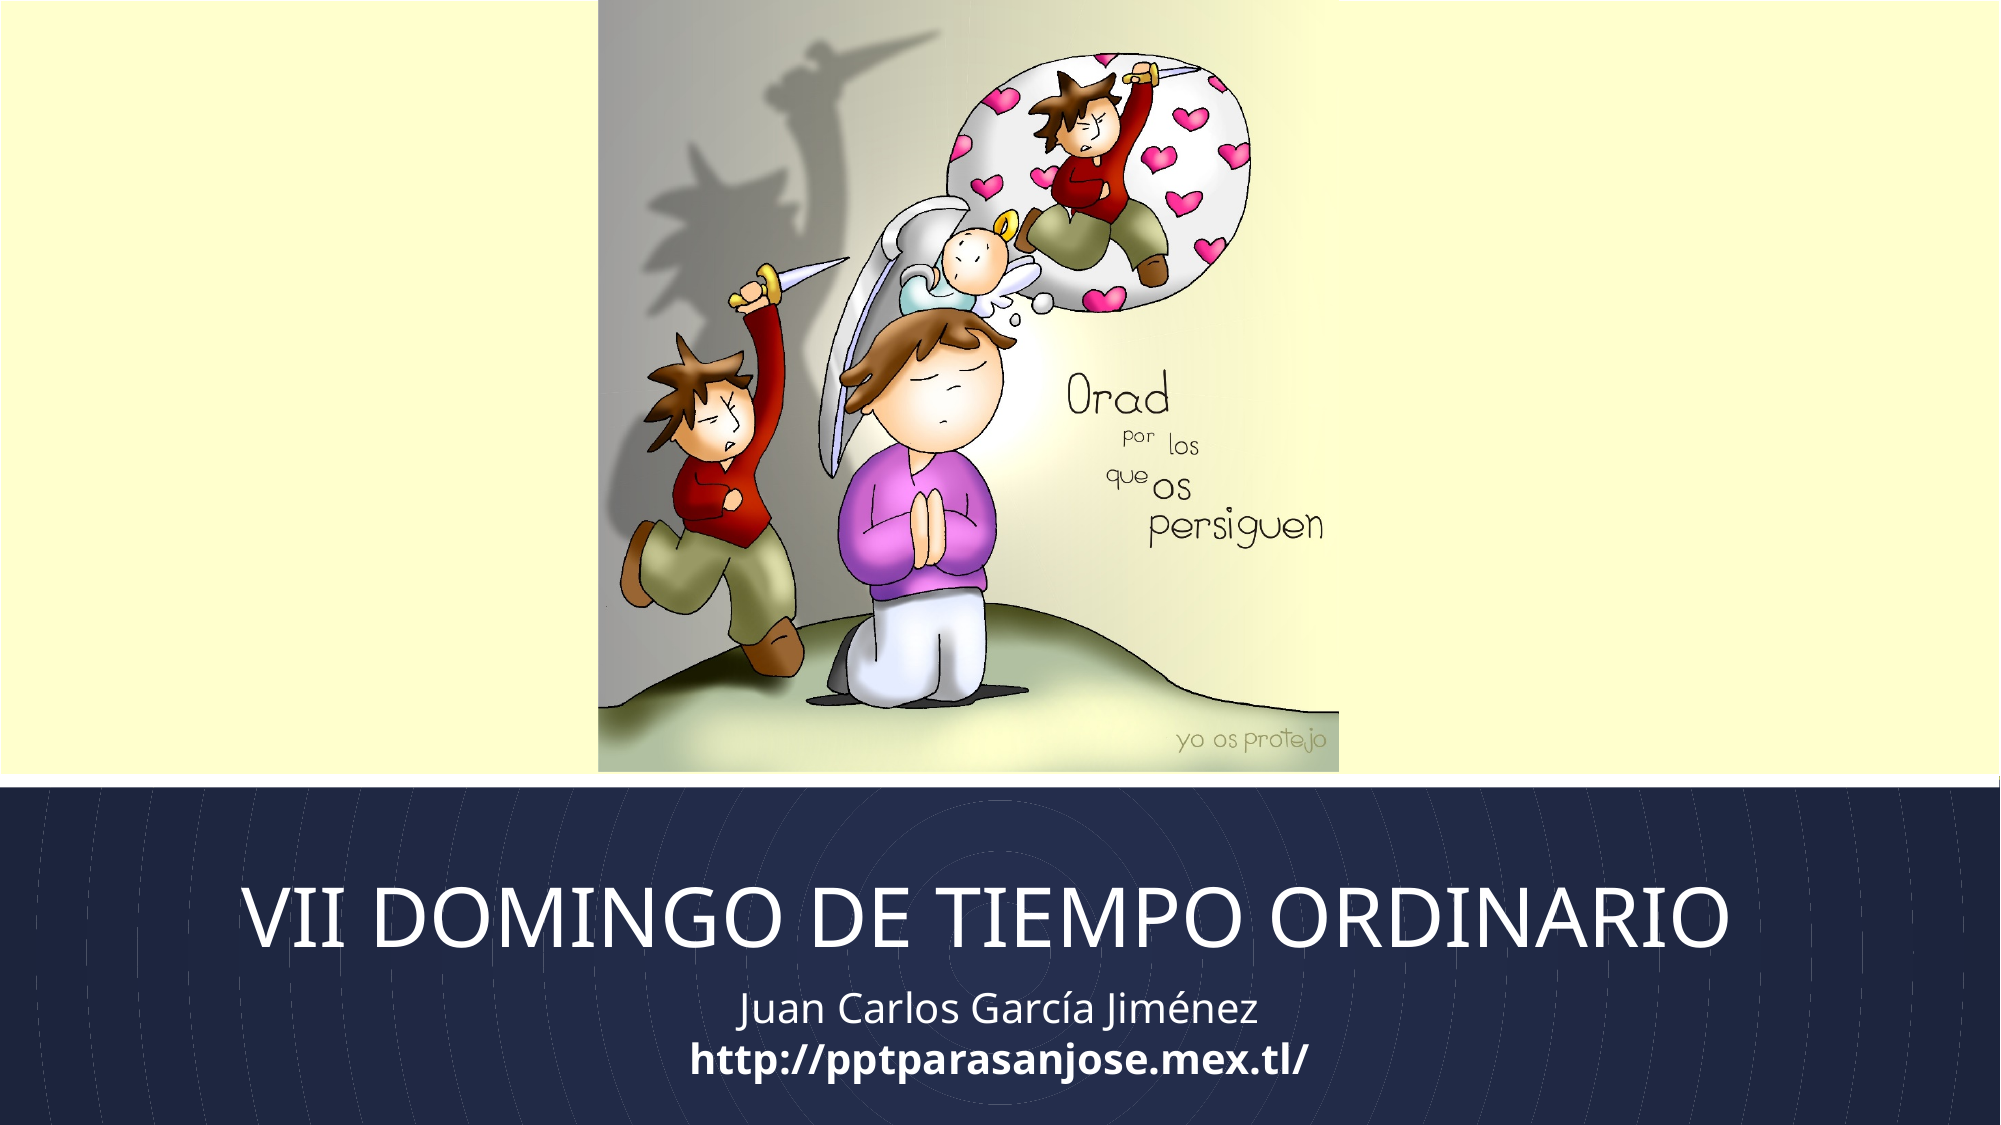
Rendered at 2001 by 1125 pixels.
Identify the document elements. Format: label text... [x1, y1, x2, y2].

text_box [0, 0, 2000, 776]
title VII DOMINGO DE TIEMPO ORDINARIO [173, 787, 1804, 975]
picture [598, 0, 1339, 772]
subtitle Juan Carlos García Jiménez http://pptparasanjose.mex.tl/ [249, 975, 1750, 1100]
